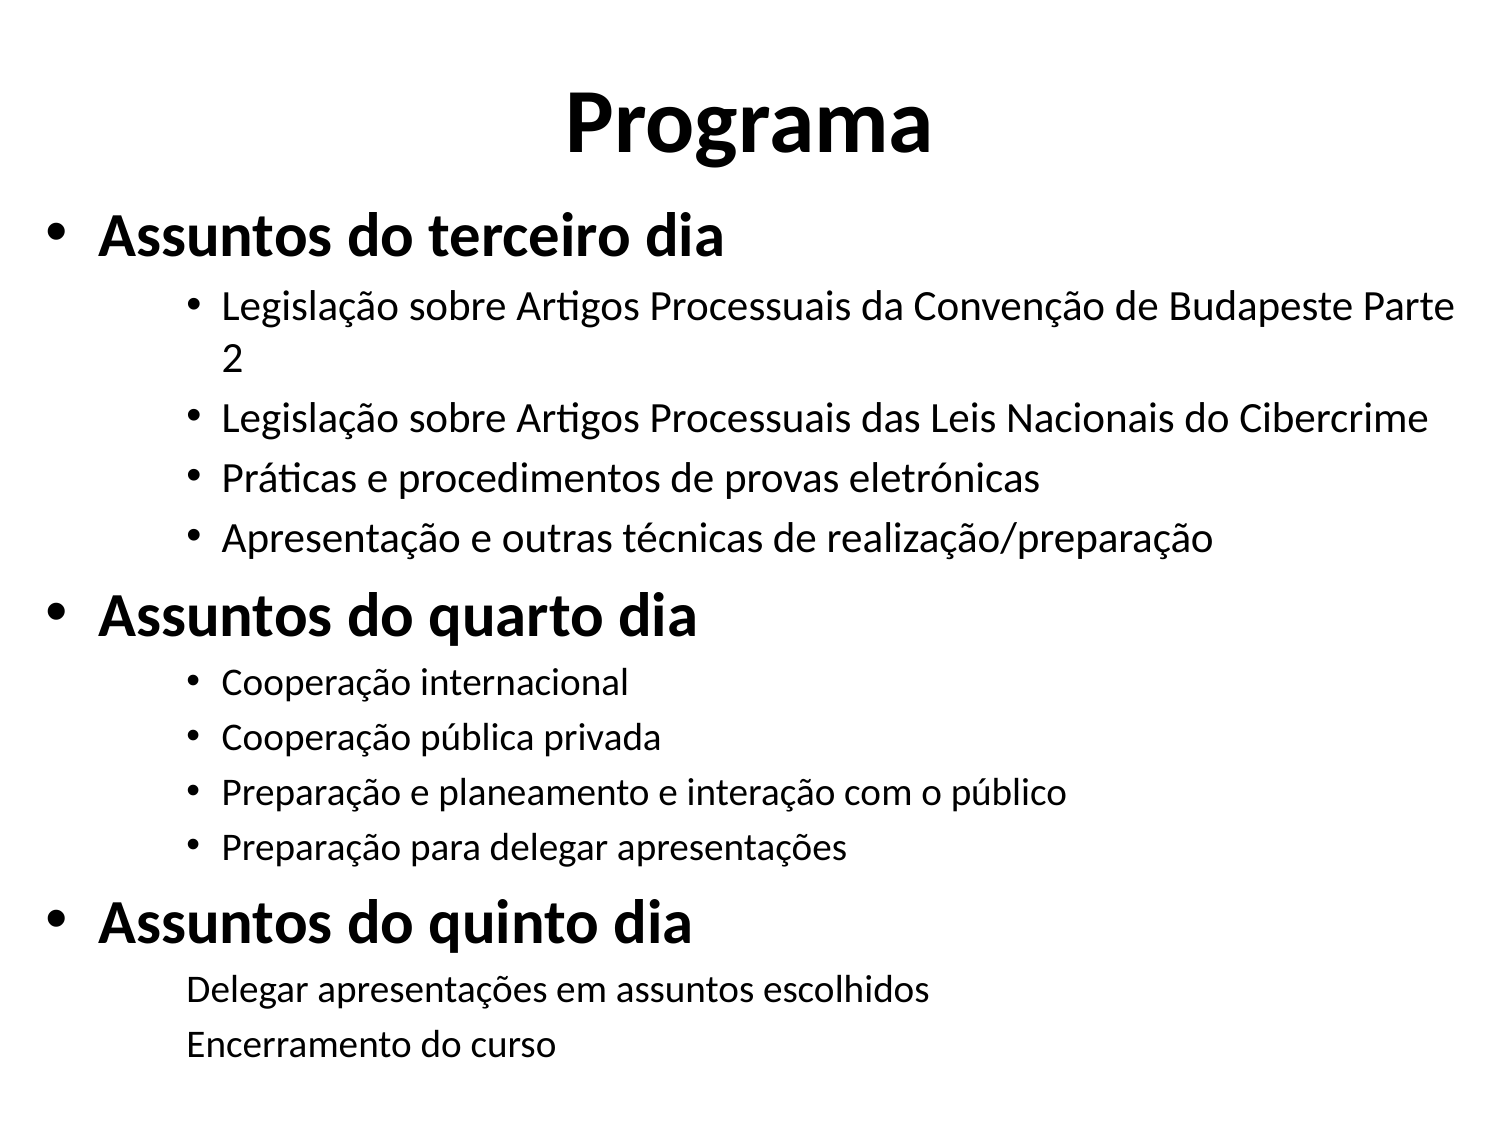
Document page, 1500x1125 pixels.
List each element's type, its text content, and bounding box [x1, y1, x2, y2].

list Assuntos do terceiro dia Legislação sobre Artigos Processuais da Convenção de Budapeste Parte 2 Legislação sobre Artigos Processuais das Leis Nacionais do Cibercrime Práticas e procedimentos de provas eletrónicas Apresentação e outras técnicas de realização/preparação Assuntos do quarto dia Cooperação internacional Cooperação pública privada Preparação e planeamento e interação com o público Preparação para delegar apresentações Assuntos do quinto dia Delegar apresentações em assuntos escolhidos Encerramento do curso [30, 186, 1472, 1088]
title Programa [75, 45, 1425, 186]
